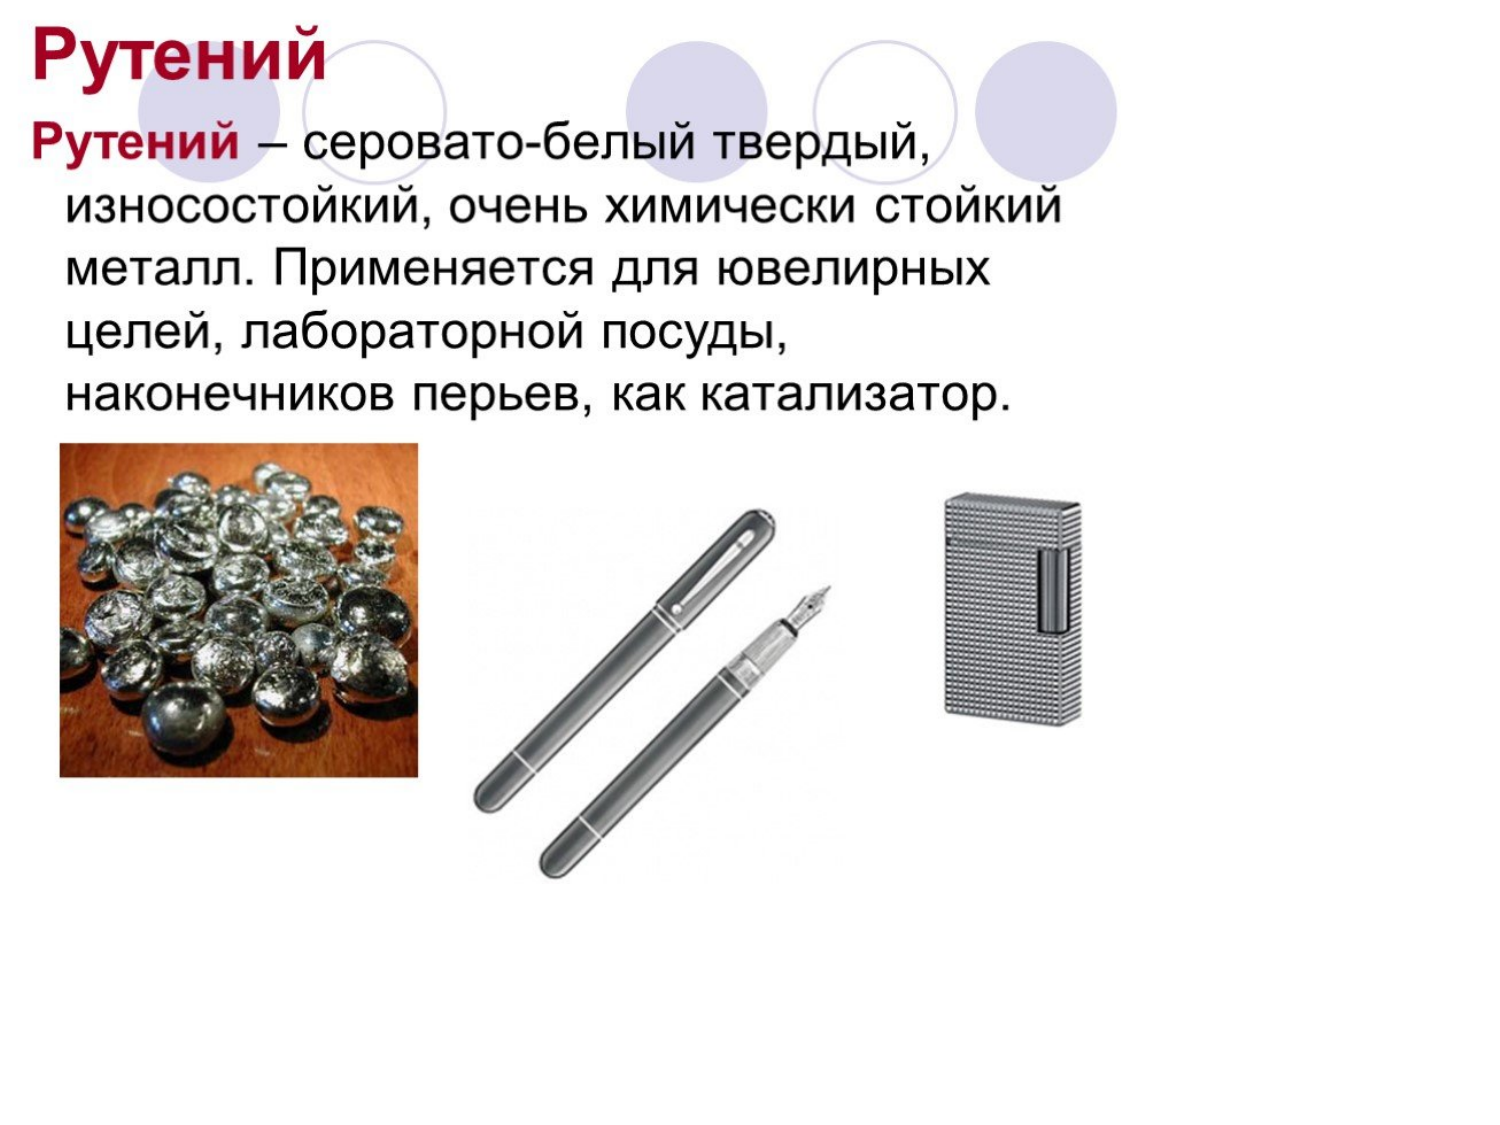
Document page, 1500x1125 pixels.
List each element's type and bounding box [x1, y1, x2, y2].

picture [0, 2, 1176, 885]
